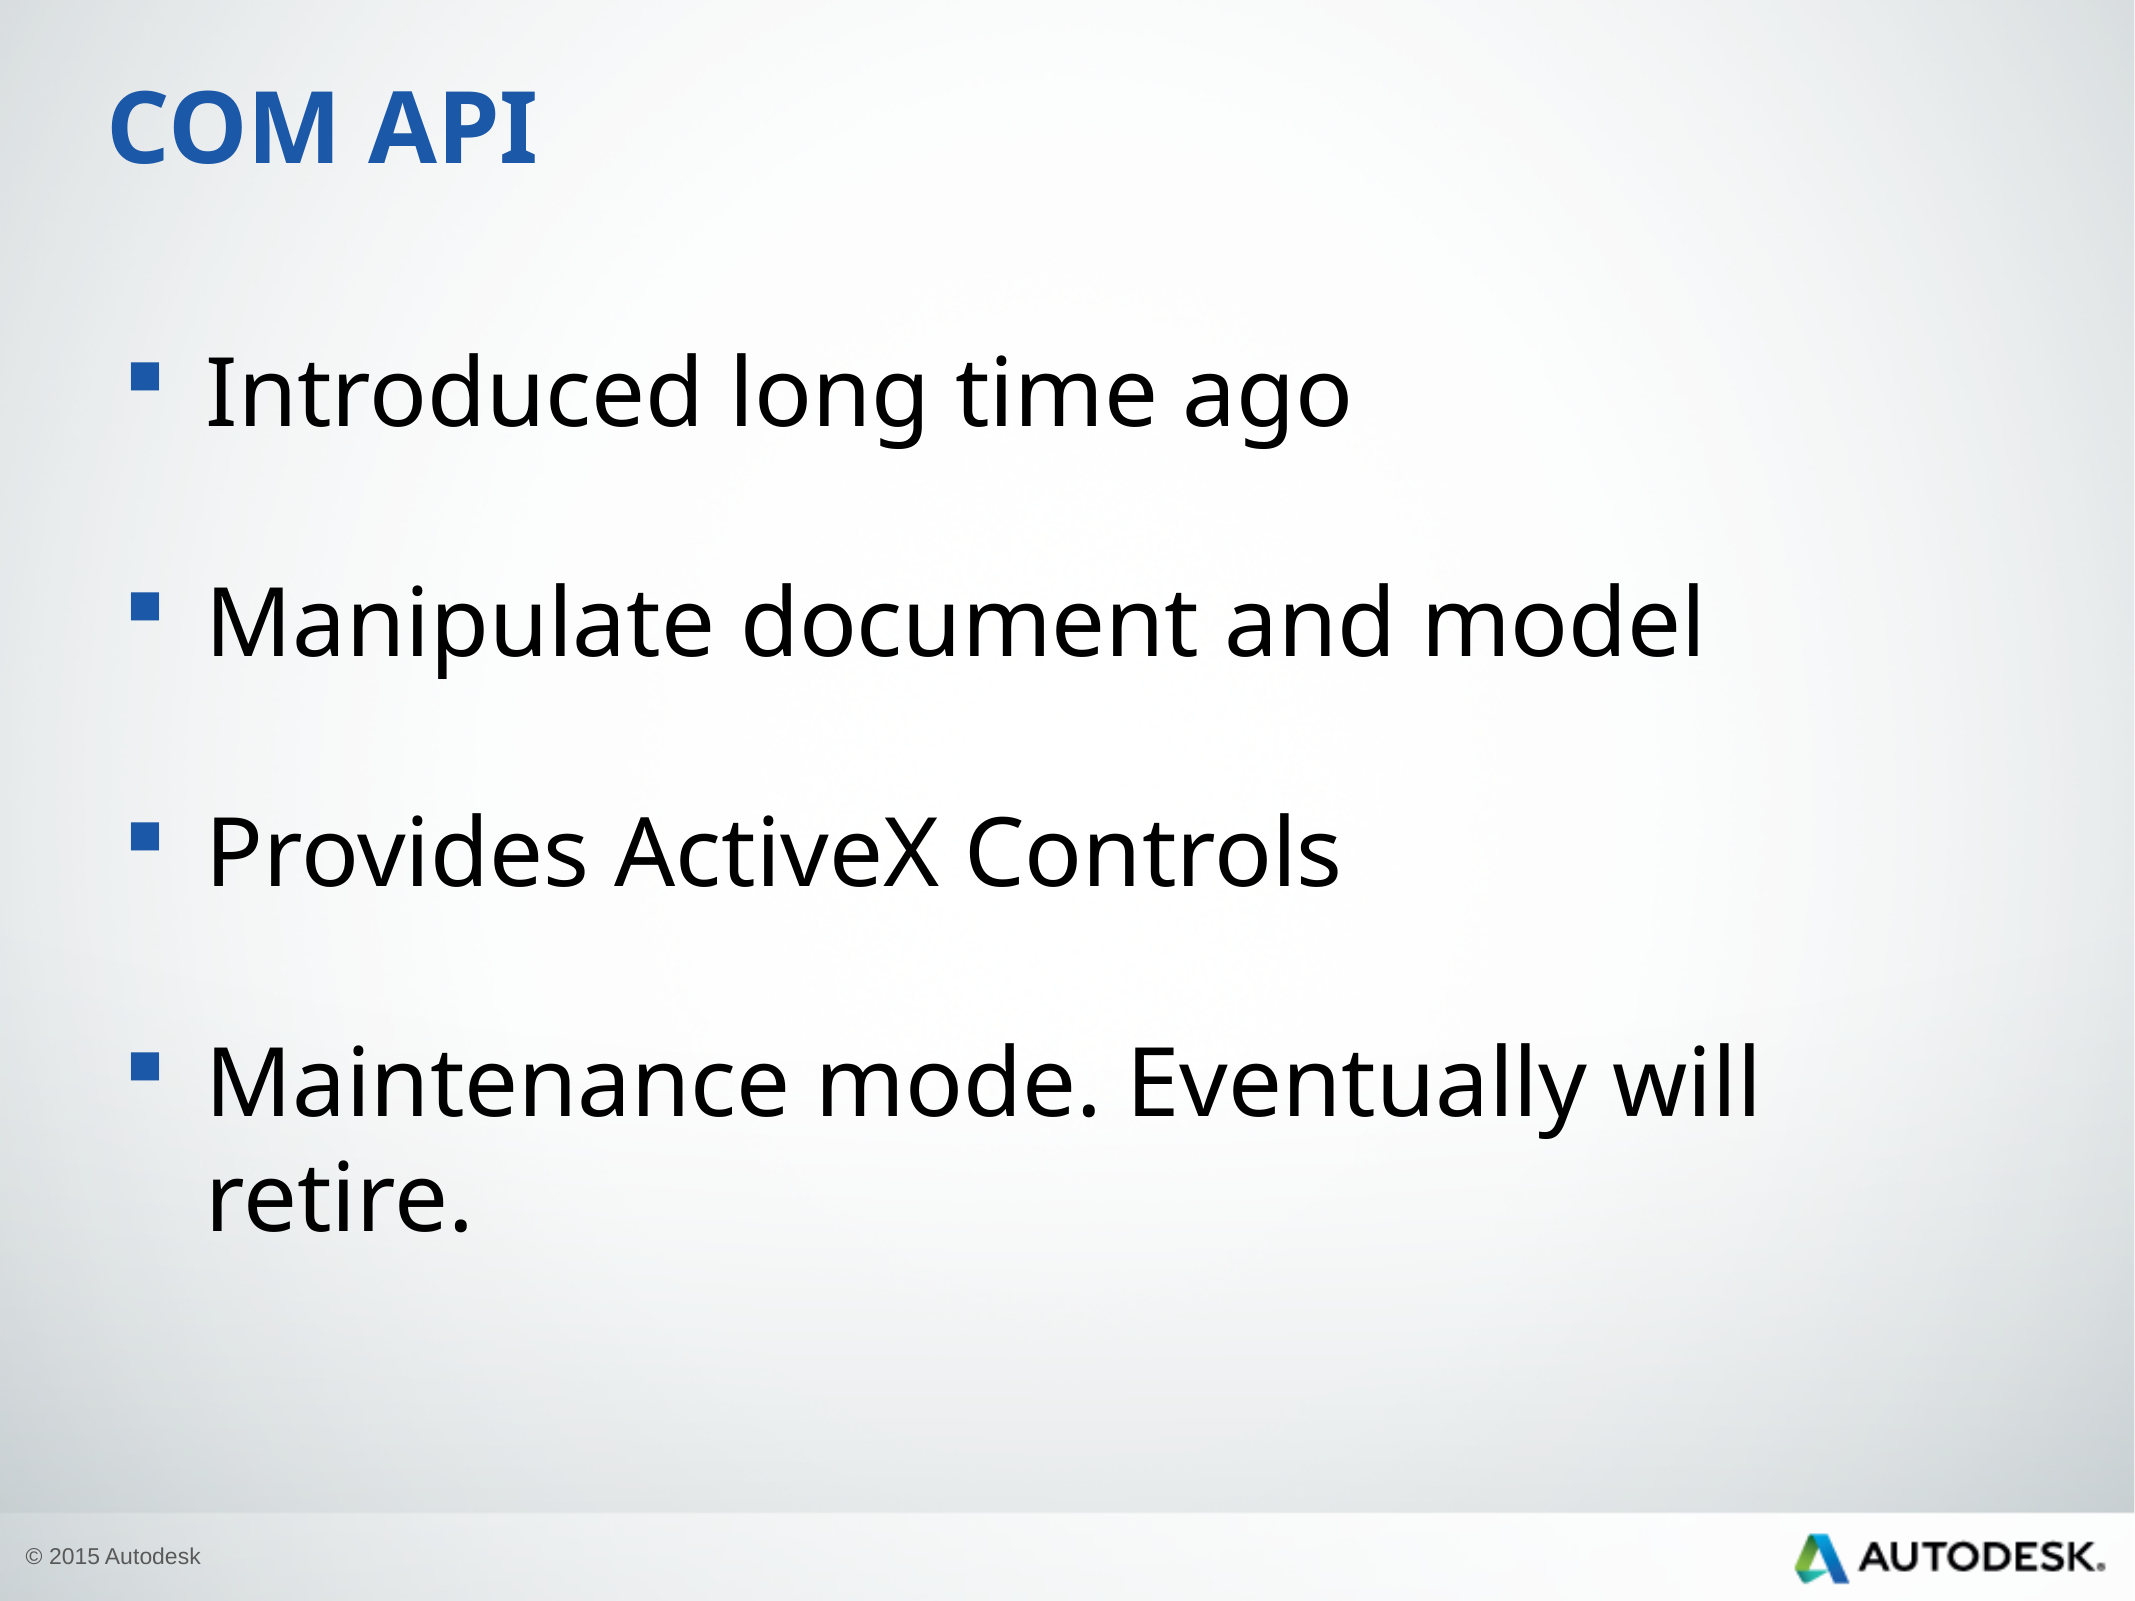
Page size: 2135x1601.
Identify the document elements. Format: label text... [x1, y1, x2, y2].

picture [0, 0, 2135, 1601]
title COM API [106, 64, 2028, 331]
list Introduced long time ago Manipulate document and model Provides ActiveX Controls Maintenance mode. Eventually will retire. [106, 331, 2028, 1444]
